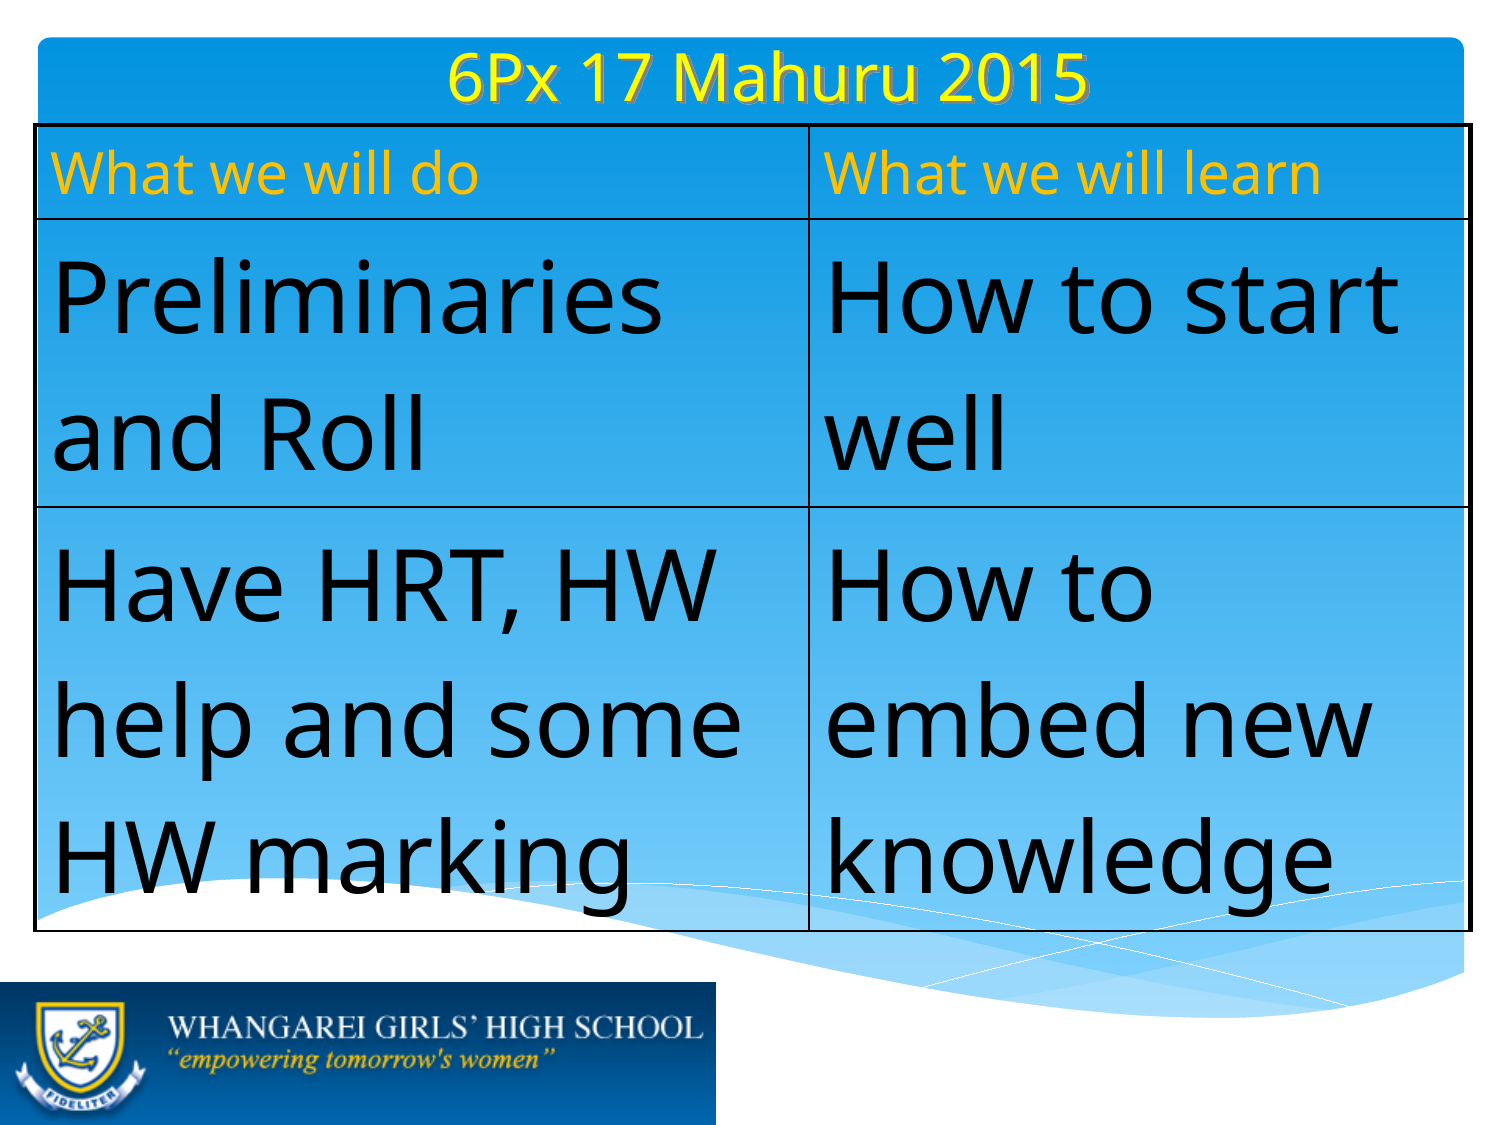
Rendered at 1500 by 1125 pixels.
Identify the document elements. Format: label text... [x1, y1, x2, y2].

text_box 6Px 17 Mahuru 2015 [162, 24, 1375, 123]
table_header What we will learn [810, 127, 1468, 218]
table_cell How to embed new knowledge [810, 508, 1468, 930]
table_header What we will do [37, 127, 808, 218]
table_cell Have HRT, HW help and some HW marking [37, 508, 808, 930]
picture [0, 982, 716, 1125]
table_cell Preliminaries and Roll [37, 220, 808, 506]
table_cell How to start well [810, 220, 1468, 506]
